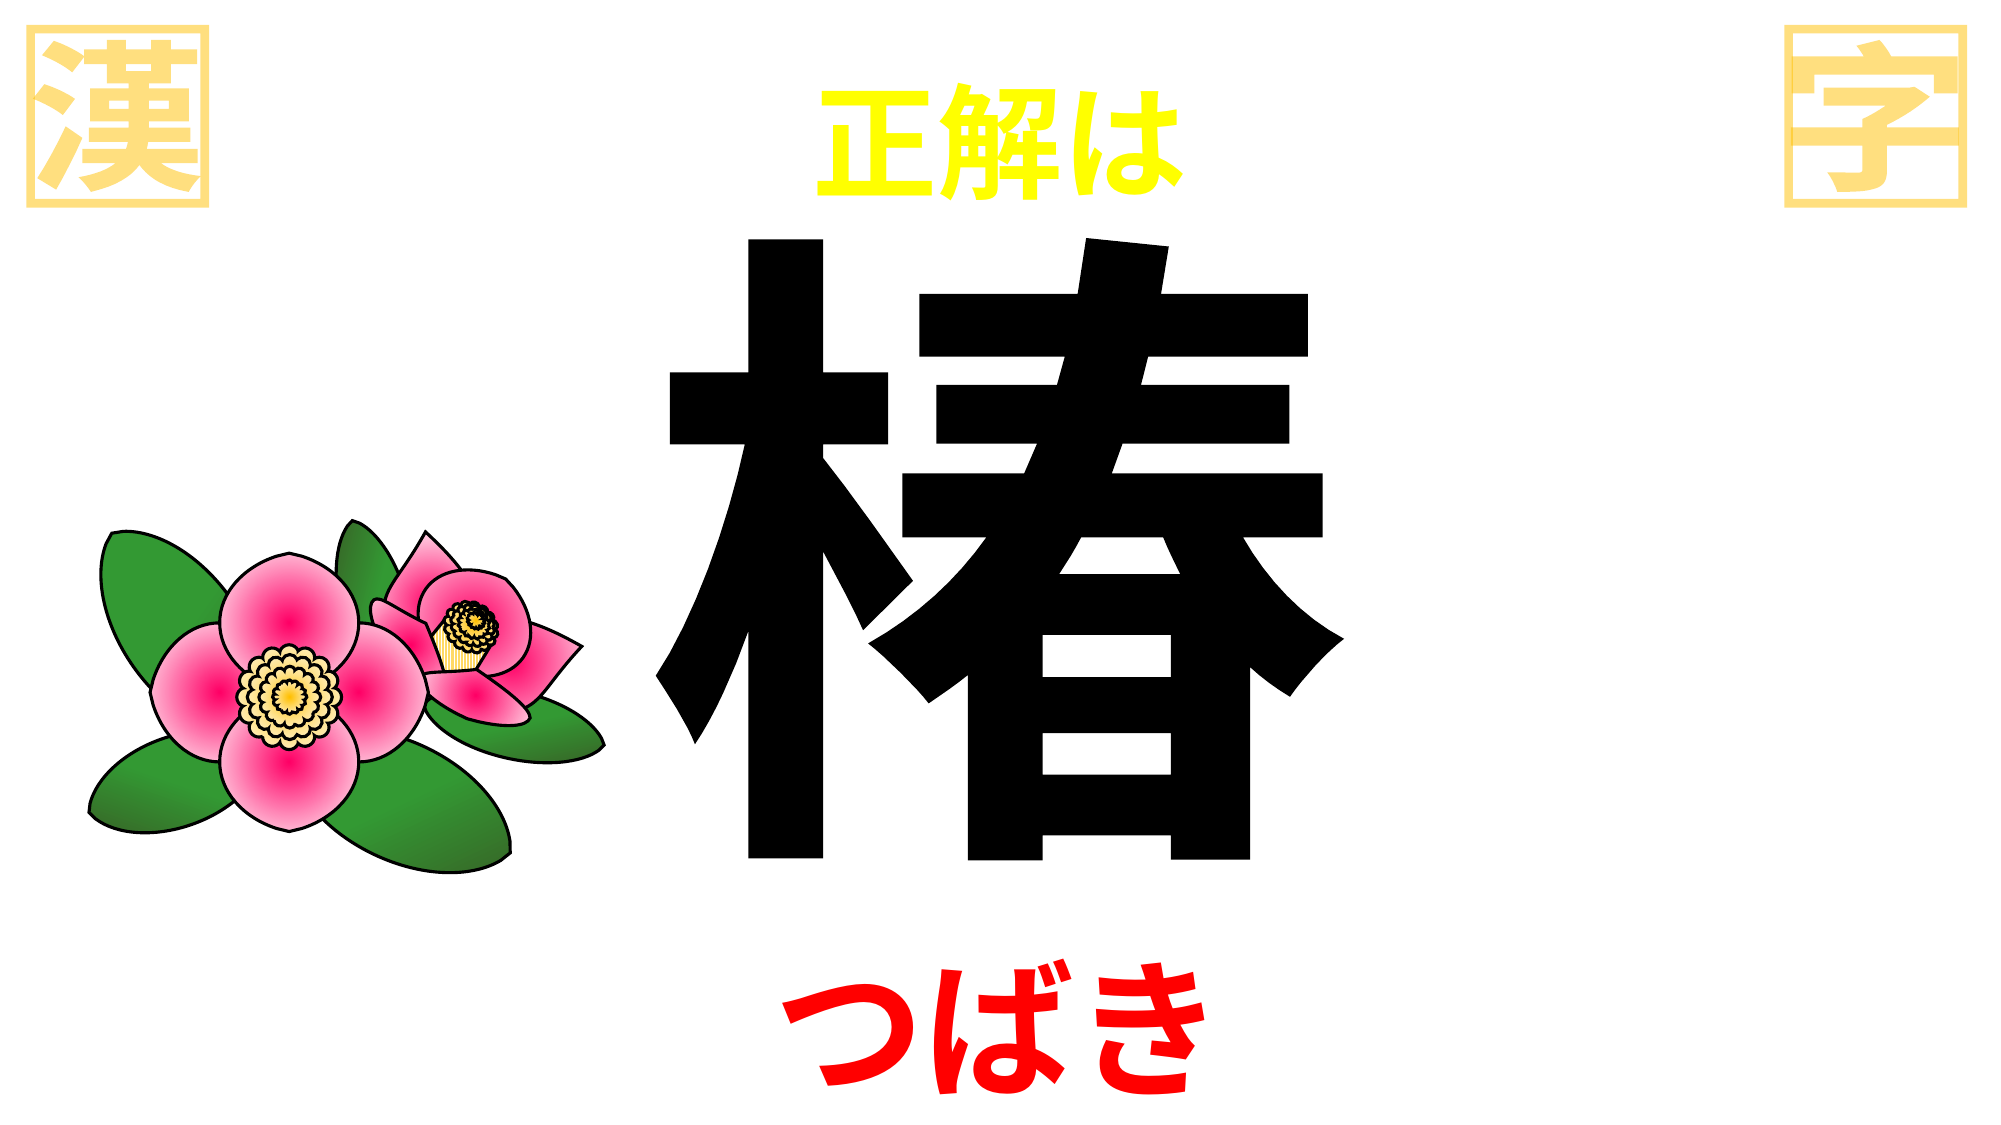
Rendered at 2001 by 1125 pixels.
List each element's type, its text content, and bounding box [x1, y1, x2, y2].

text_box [83, 510, 607, 861]
text_box つばき [0, 928, 2000, 1123]
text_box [26, 24, 210, 208]
text_box 正解は [0, 57, 2000, 222]
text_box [1784, 24, 1968, 208]
